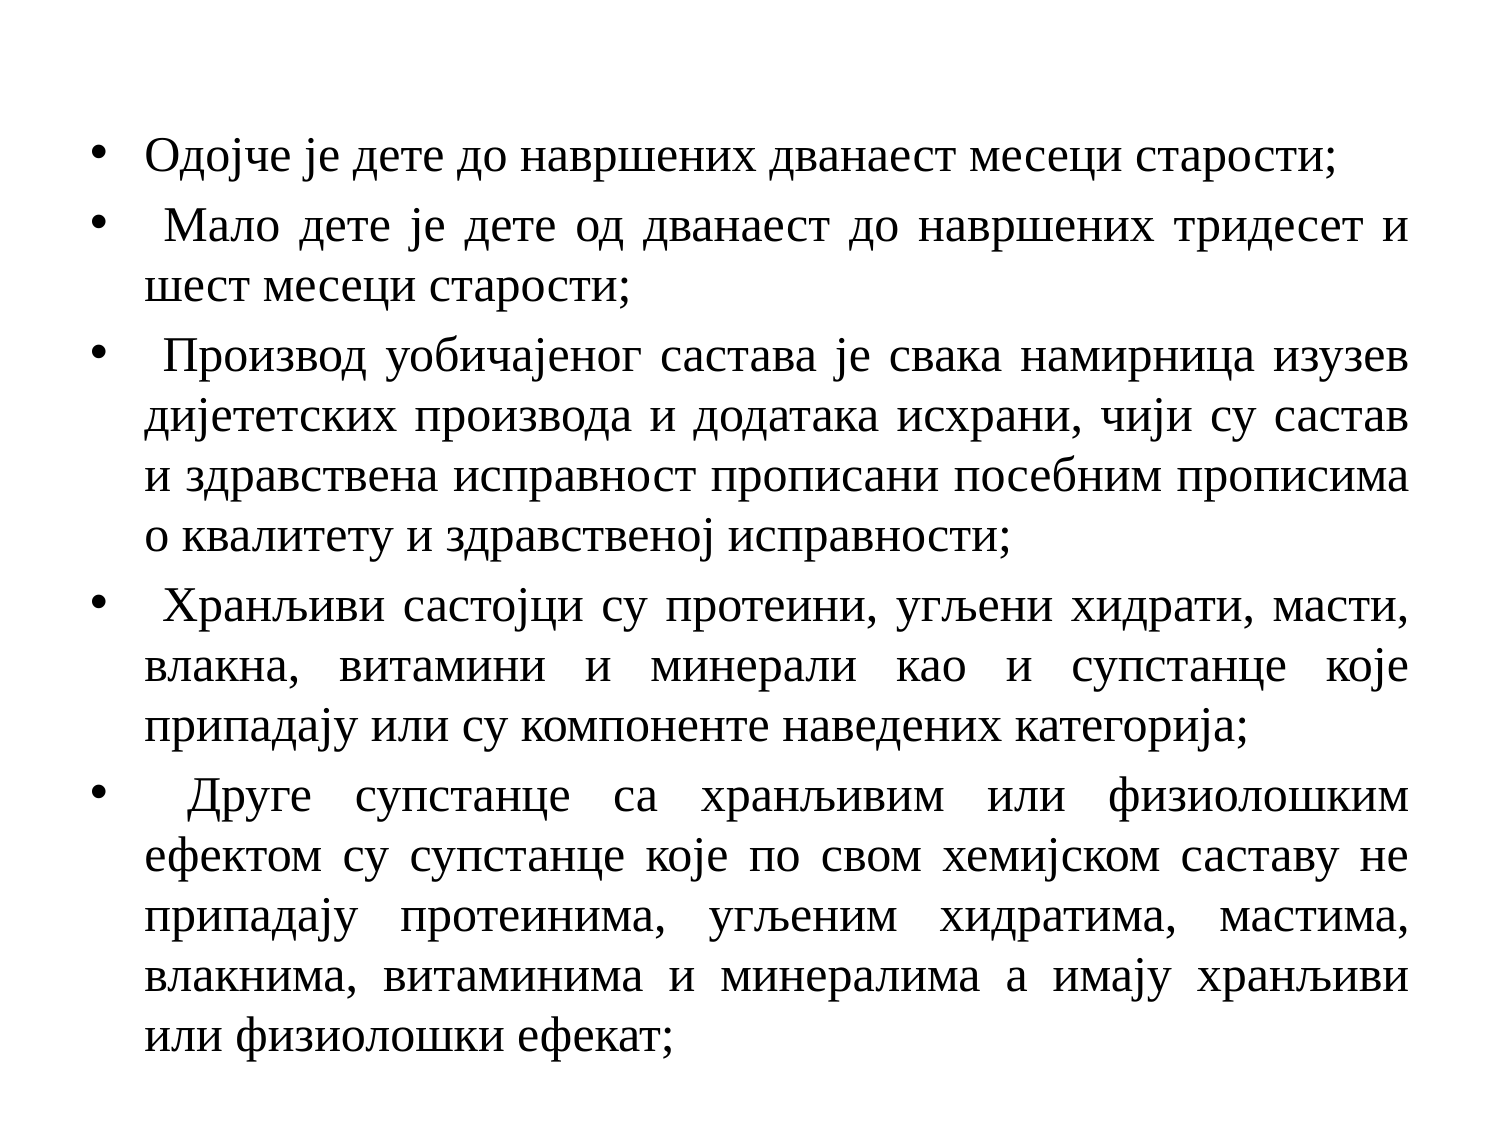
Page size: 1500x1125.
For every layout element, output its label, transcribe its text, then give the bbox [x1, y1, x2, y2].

list Одојче је дете до навршених дванаест месеци старости; Мало дете је дете од дванаест до навршених тридесет и шест месеци старости; Производ уобичајеног састава је свака намирница изузев дијететских производа и додатака исхрани, чији су састав и здравствена исправност прописани посебним прописима о квалитету и здравственој исправности; Хранљиви састојци су протеини, угљени хидрати, масти, влакна, витамини и минерали као и супстанце које припадају или су компоненте наведених категорија; Друге супстанце са хранљивим или физиолошким ефектом су супстанце које по свом хемијском саставу не припадају протеинима, угљеним хидратима, мастима, влакнима, витаминима и минералима а имају хранљиви или физиолошки ефекат; [75, 113, 1425, 1083]
